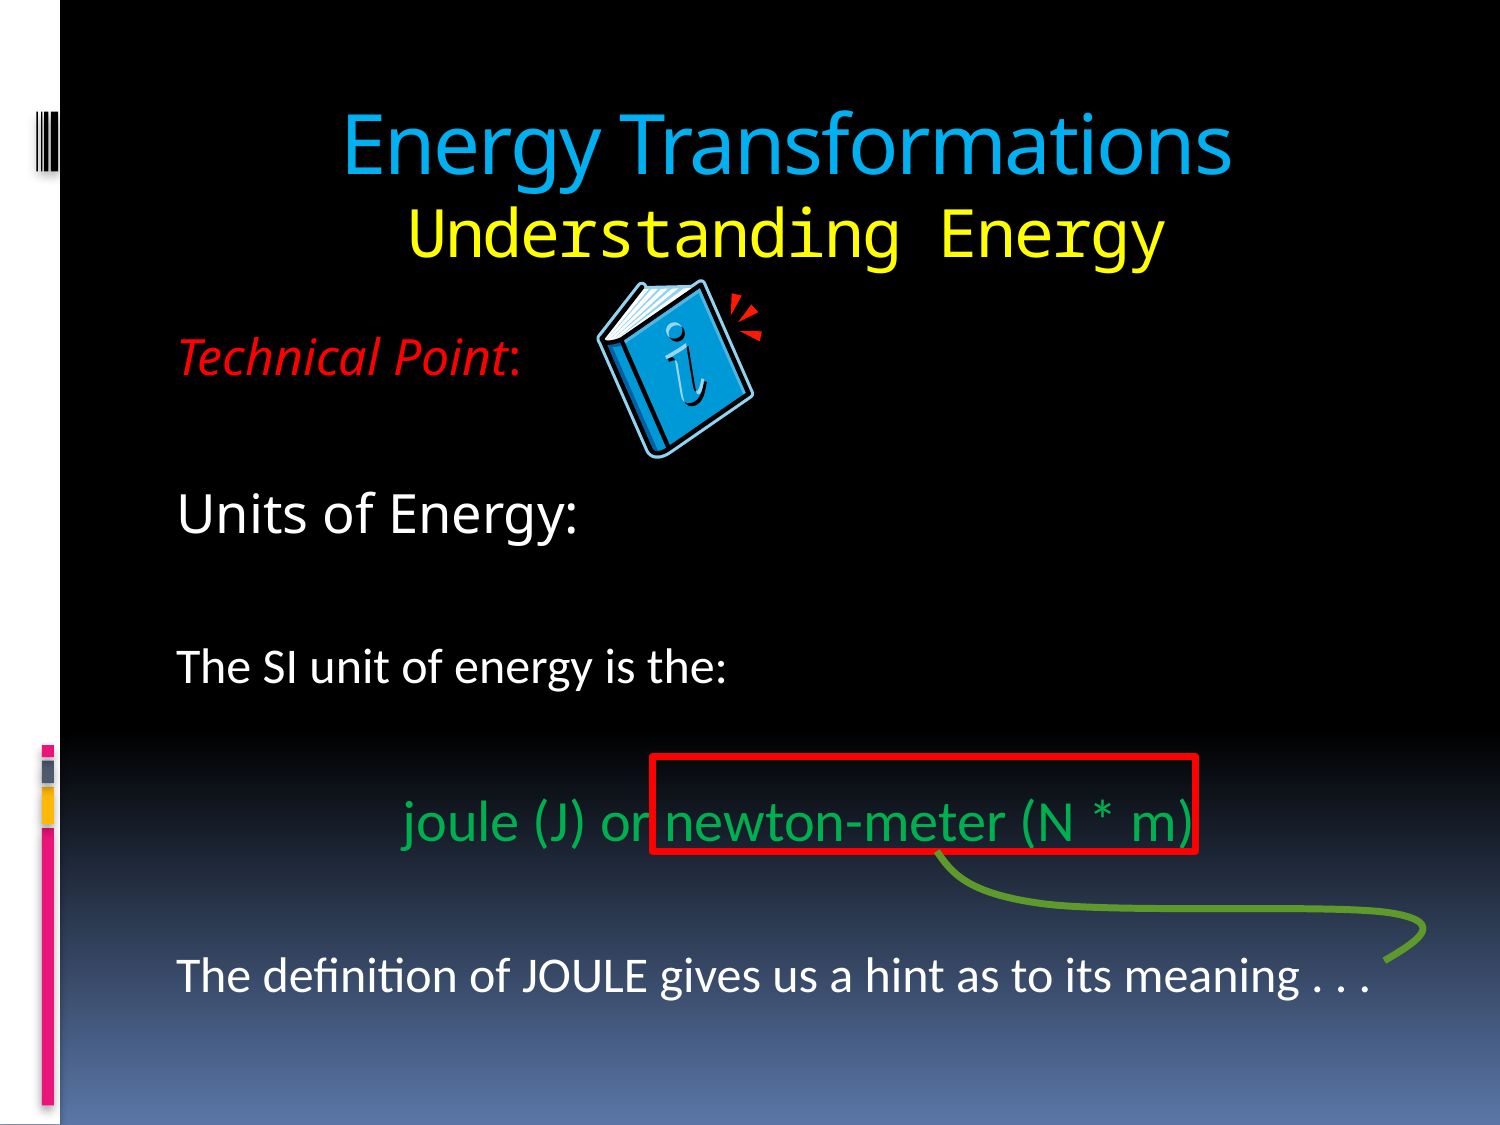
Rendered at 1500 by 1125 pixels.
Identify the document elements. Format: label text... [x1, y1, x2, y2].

text_box [933, 849, 1427, 964]
text_box [649, 753, 1199, 855]
title Energy Transformations Understanding Energy [150, 83, 1425, 243]
list Technical Point: Units of Energy: The SI unit of energy is the: joule (J) or newton-meter (N * m) The definition of JOULE gives us a hint as to its meaning . . . [150, 243, 1425, 1043]
picture [596, 278, 762, 461]
